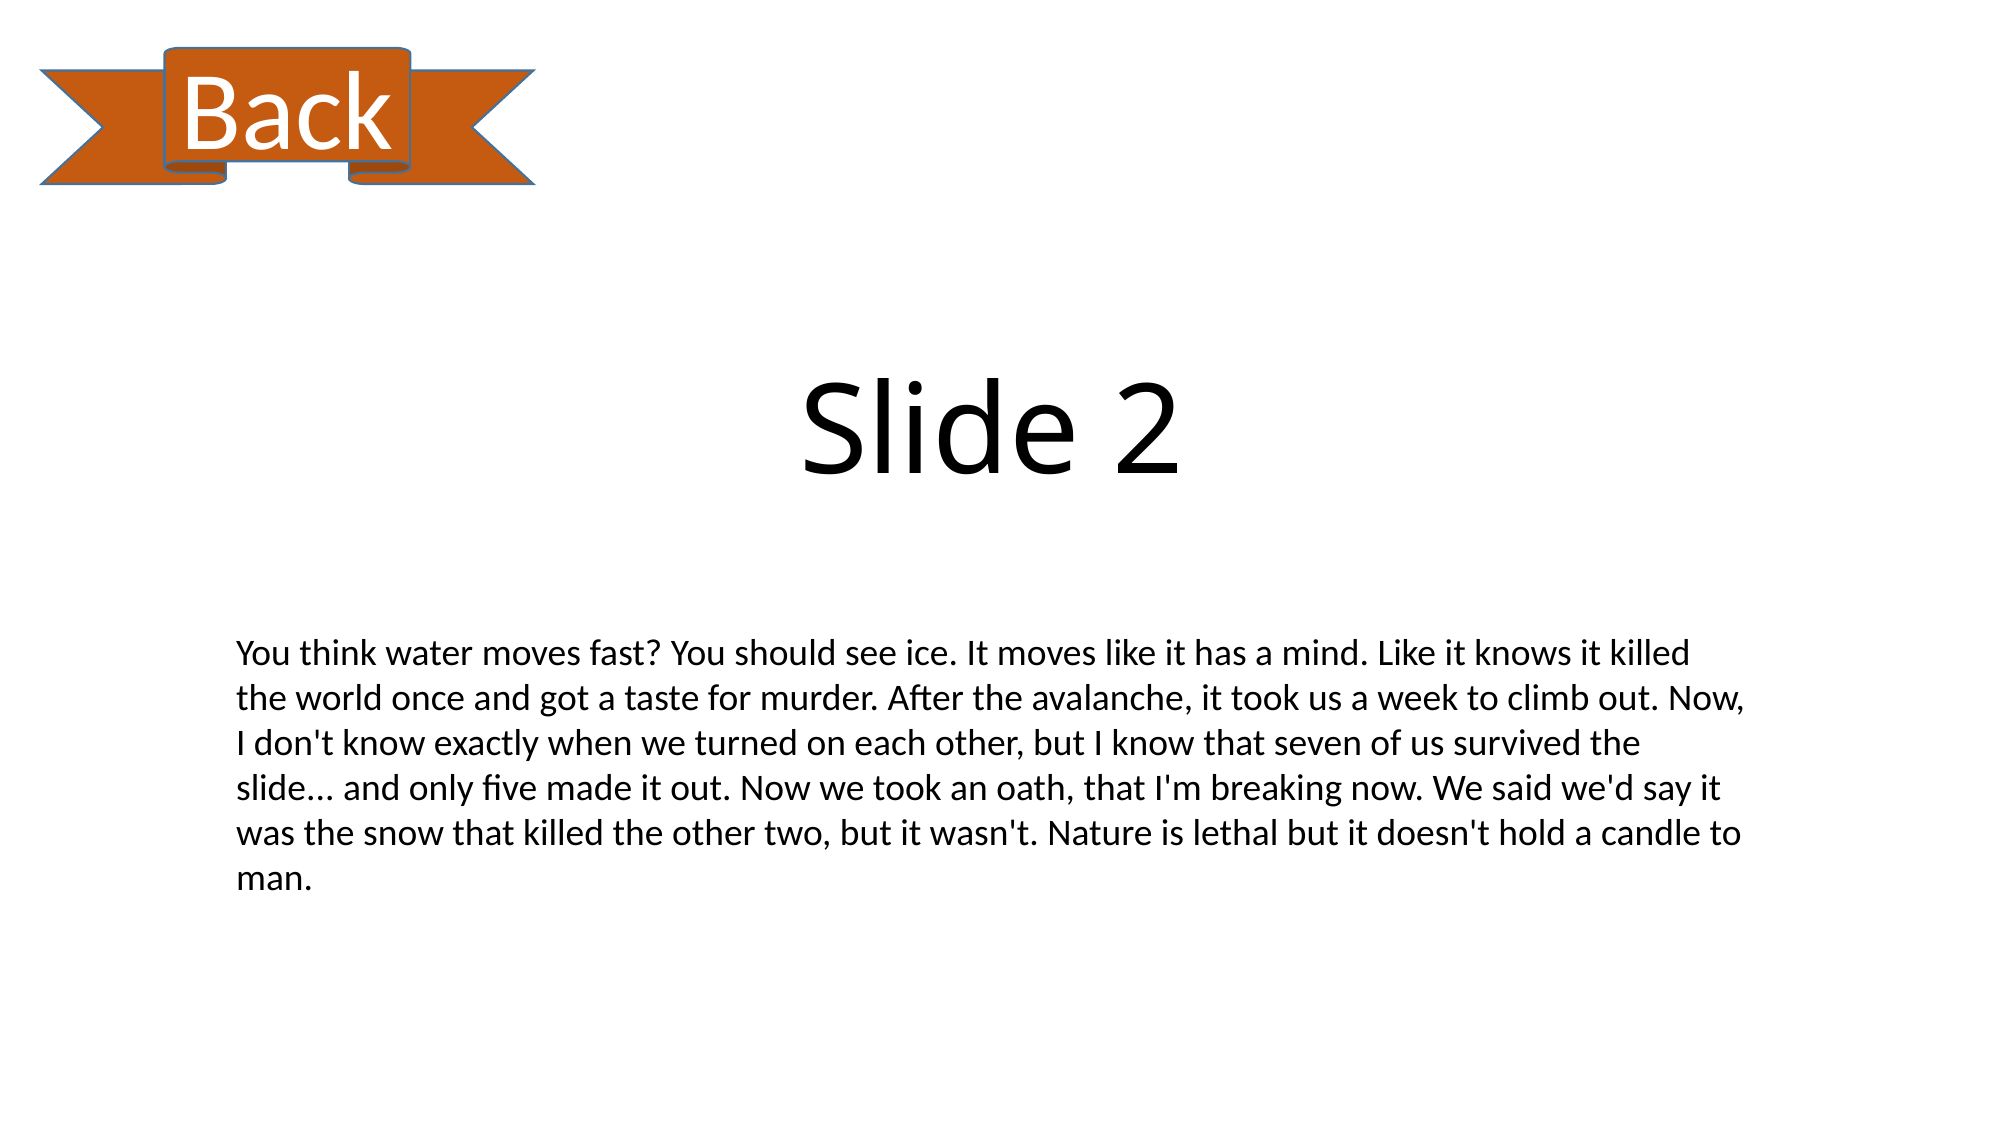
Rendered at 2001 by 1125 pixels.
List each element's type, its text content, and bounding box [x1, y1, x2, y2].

title Slide 2 [241, 116, 1742, 508]
text_box Back [38, 46, 536, 186]
text_box You think water moves fast? You should see ice. It moves like it has a mind. Like it knows it killed the world once and got a taste for murder. After the avalanche, it took us a week to climb out. Now, I don't know exactly when we turned on each other, but I know that seven of us survived the slide... and only five made it out. Now we took an oath, that I'm breaking now. We said we'd say it was the snow that killed the other two, but it wasn't. Nature is lethal but it doesn't hold a candle to man. [221, 575, 1762, 906]
